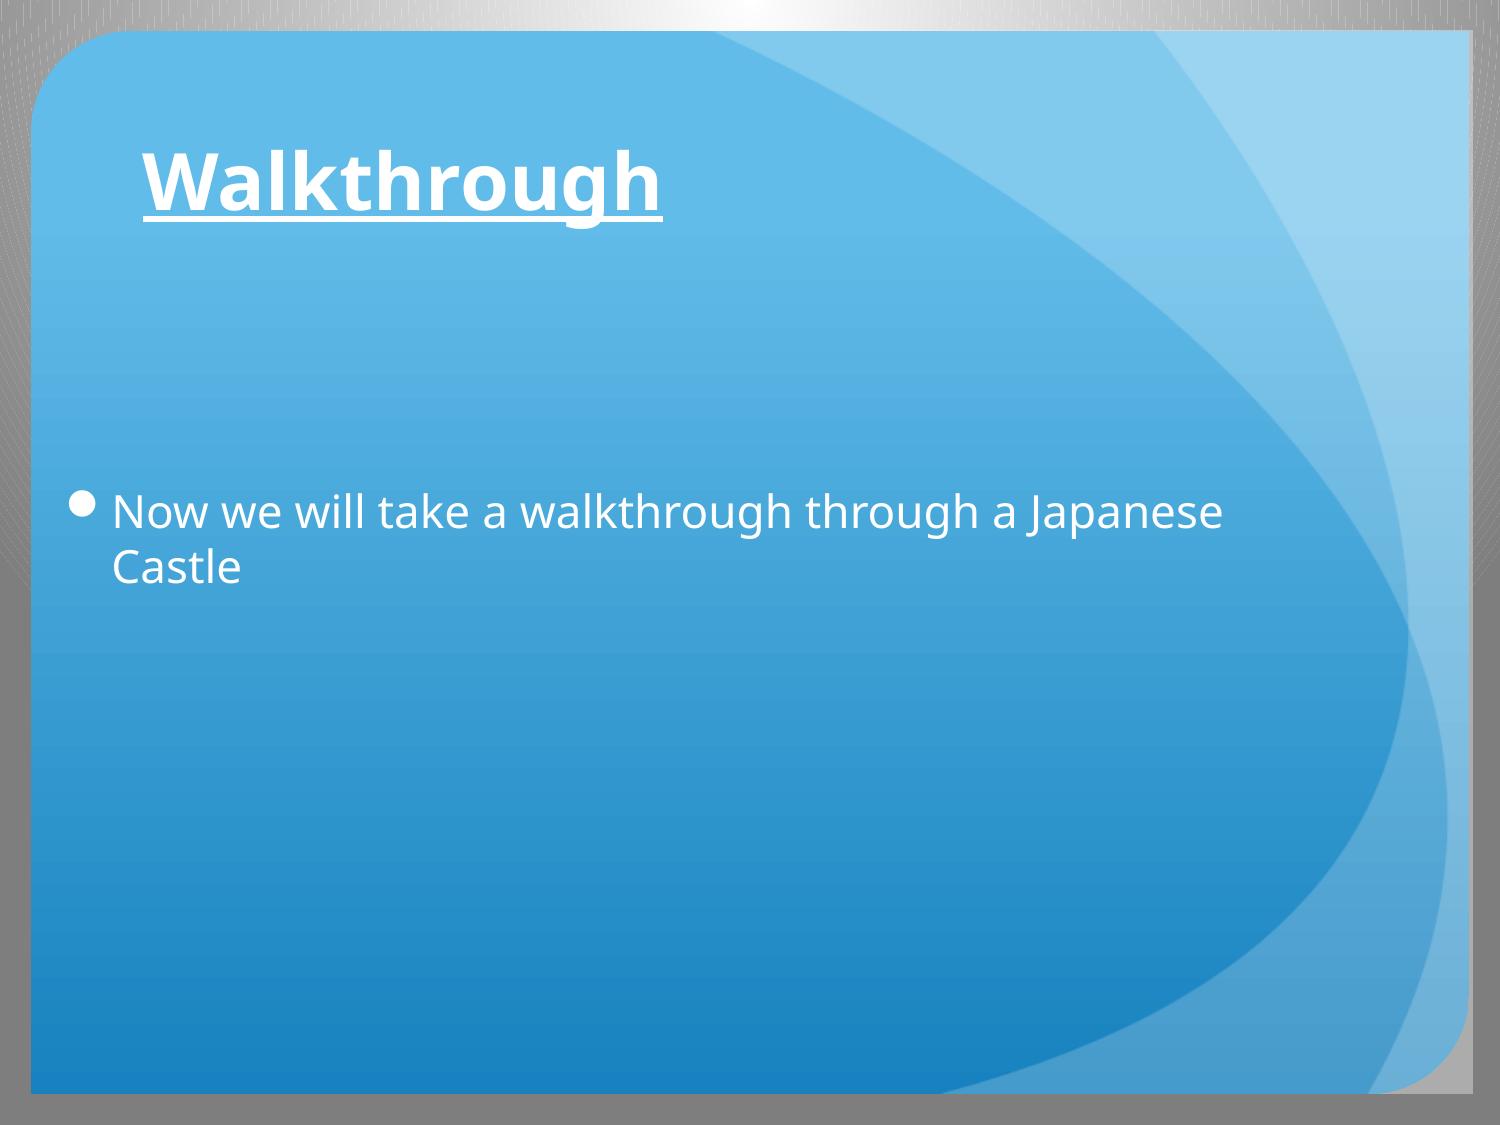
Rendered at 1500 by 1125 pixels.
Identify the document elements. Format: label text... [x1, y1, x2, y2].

picture [24, 30, 1473, 1094]
list Now we will take a walkthrough through a Japanese Castle [50, 474, 1275, 725]
title Walkthrough [127, 62, 1372, 234]
